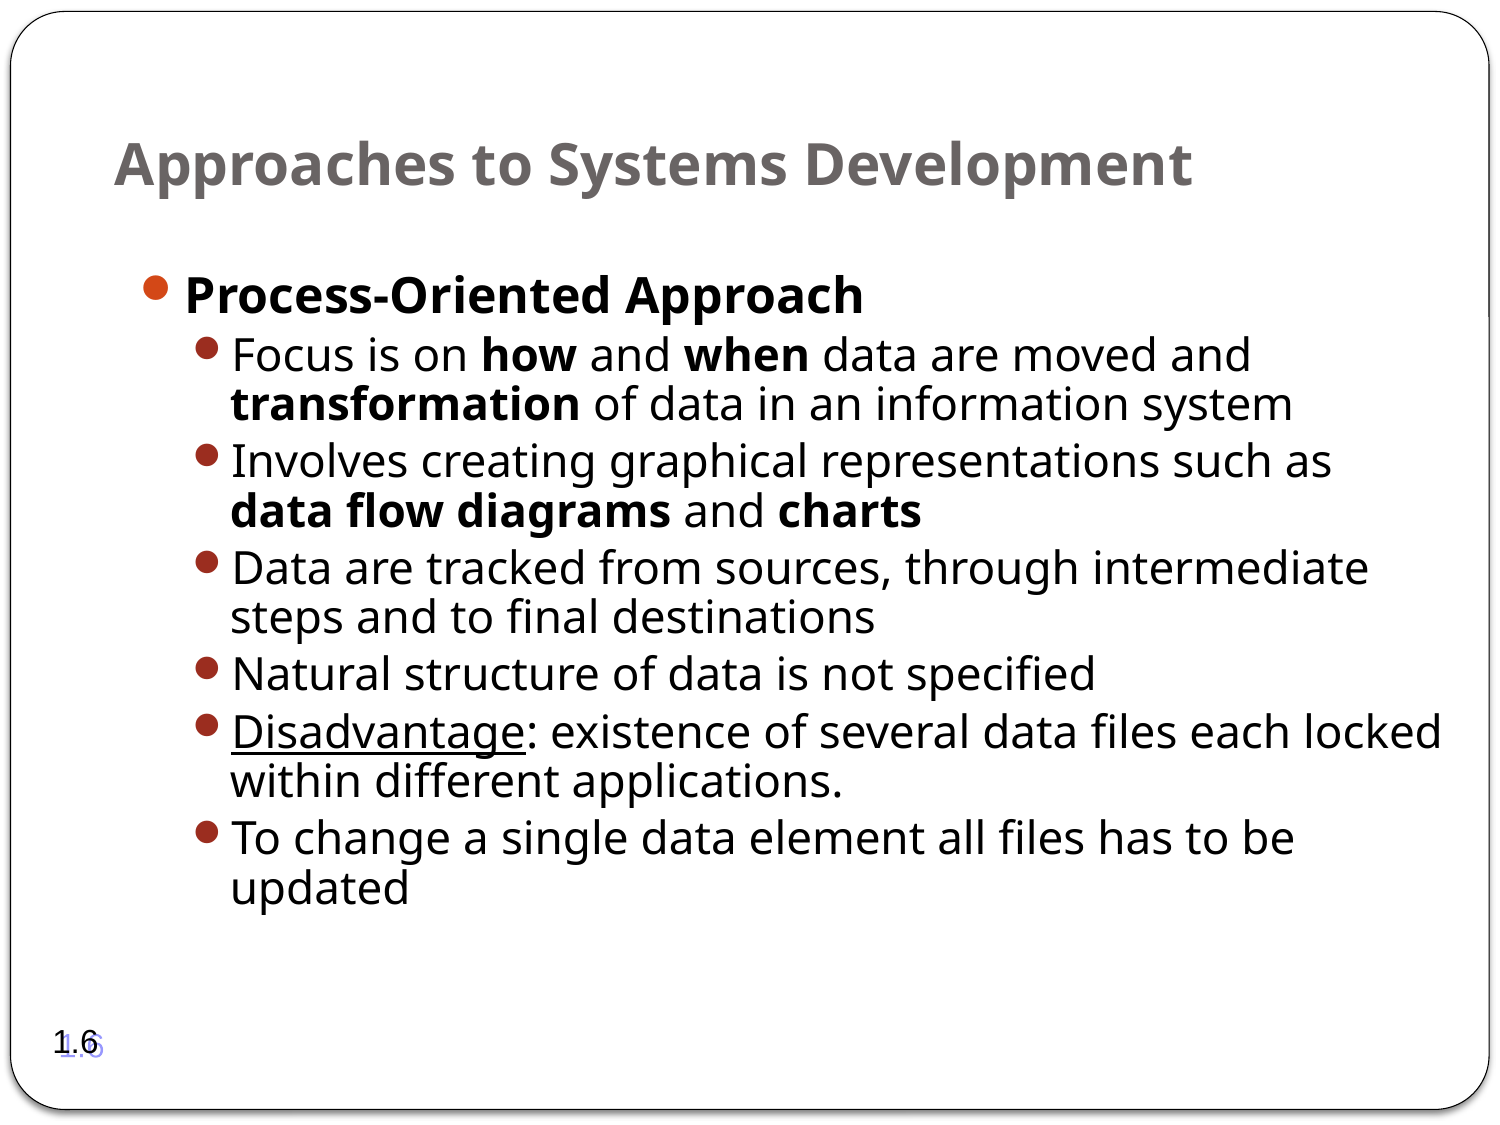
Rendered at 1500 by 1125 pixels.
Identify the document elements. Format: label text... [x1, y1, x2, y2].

text_box 1.6 [37, 1012, 138, 1107]
list Process-Oriented Approach Focus is on how and when data are moved and transformation of data in an information system Involves creating graphical representations such as data flow diagrams and charts Data are tracked from sources, through intermediate steps and to final destinations Natural structure of data is not specified Disadvantage: existence of several data files each locked within different applications. To change a single data element all files has to be updated [125, 262, 1463, 1050]
title Approaches to Systems Development [99, 24, 1375, 213]
